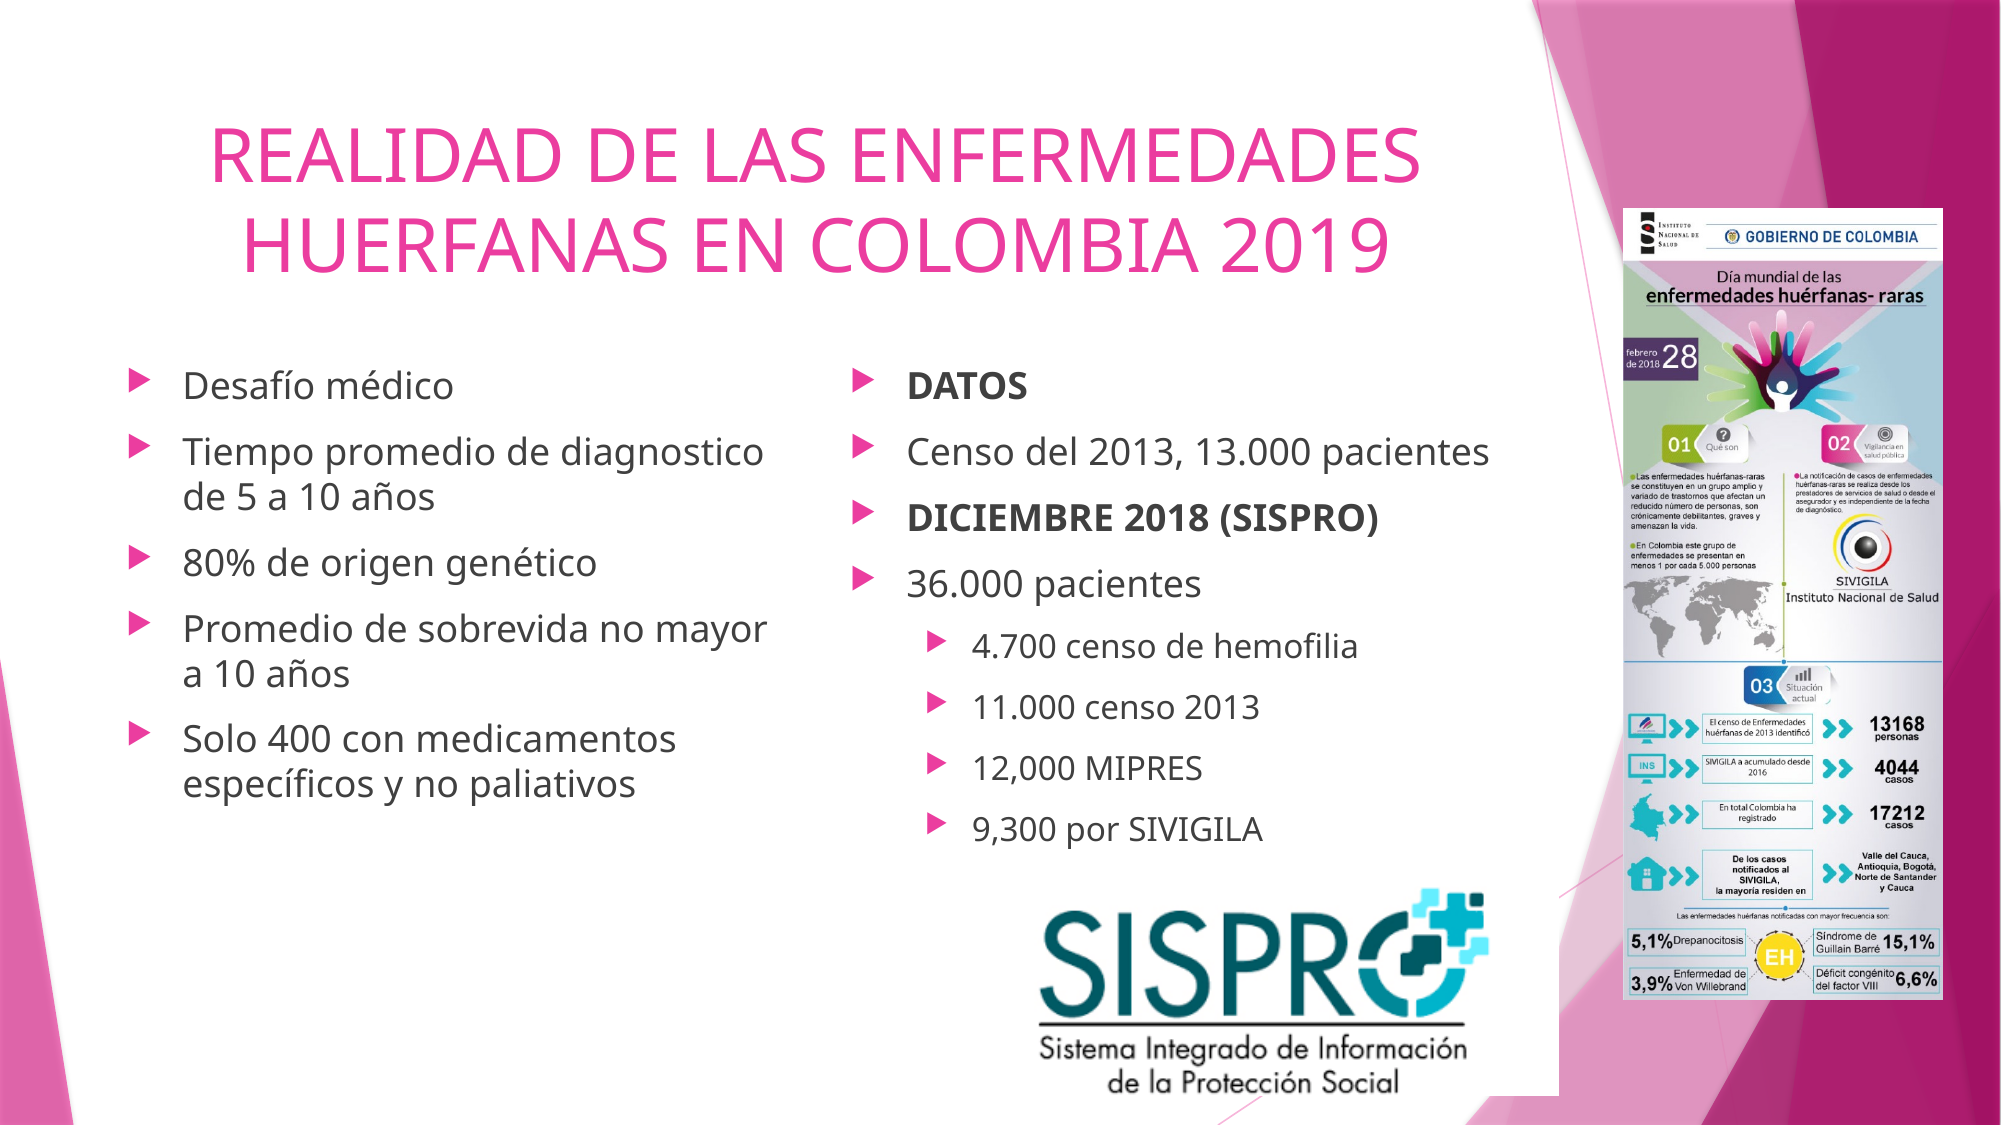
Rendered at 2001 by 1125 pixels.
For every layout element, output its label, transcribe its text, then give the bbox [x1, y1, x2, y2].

list Desafío médico Tiempo promedio de diagnostico de 5 a 10 años 80% de origen genético Promedio de sobrevida no mayor a 10 años Solo 400 con medicamentos específicos y no paliativos [111, 354, 798, 992]
picture [972, 885, 1560, 1097]
picture [1622, 207, 1943, 1001]
title REALIDAD DE LAS ENFERMEDADES HUERFANAS EN COLOMBIA 2019 [111, 99, 1522, 317]
list DATOS Censo del 2013, 13.000 pacientes DICIEMBRE 2018 (SISPRO) 36.000 pacientes 4.700 censo de hemofilia 11.000 censo 2013 12,000 MIPRES 9,300 por SIVIGILA [834, 354, 1522, 992]
